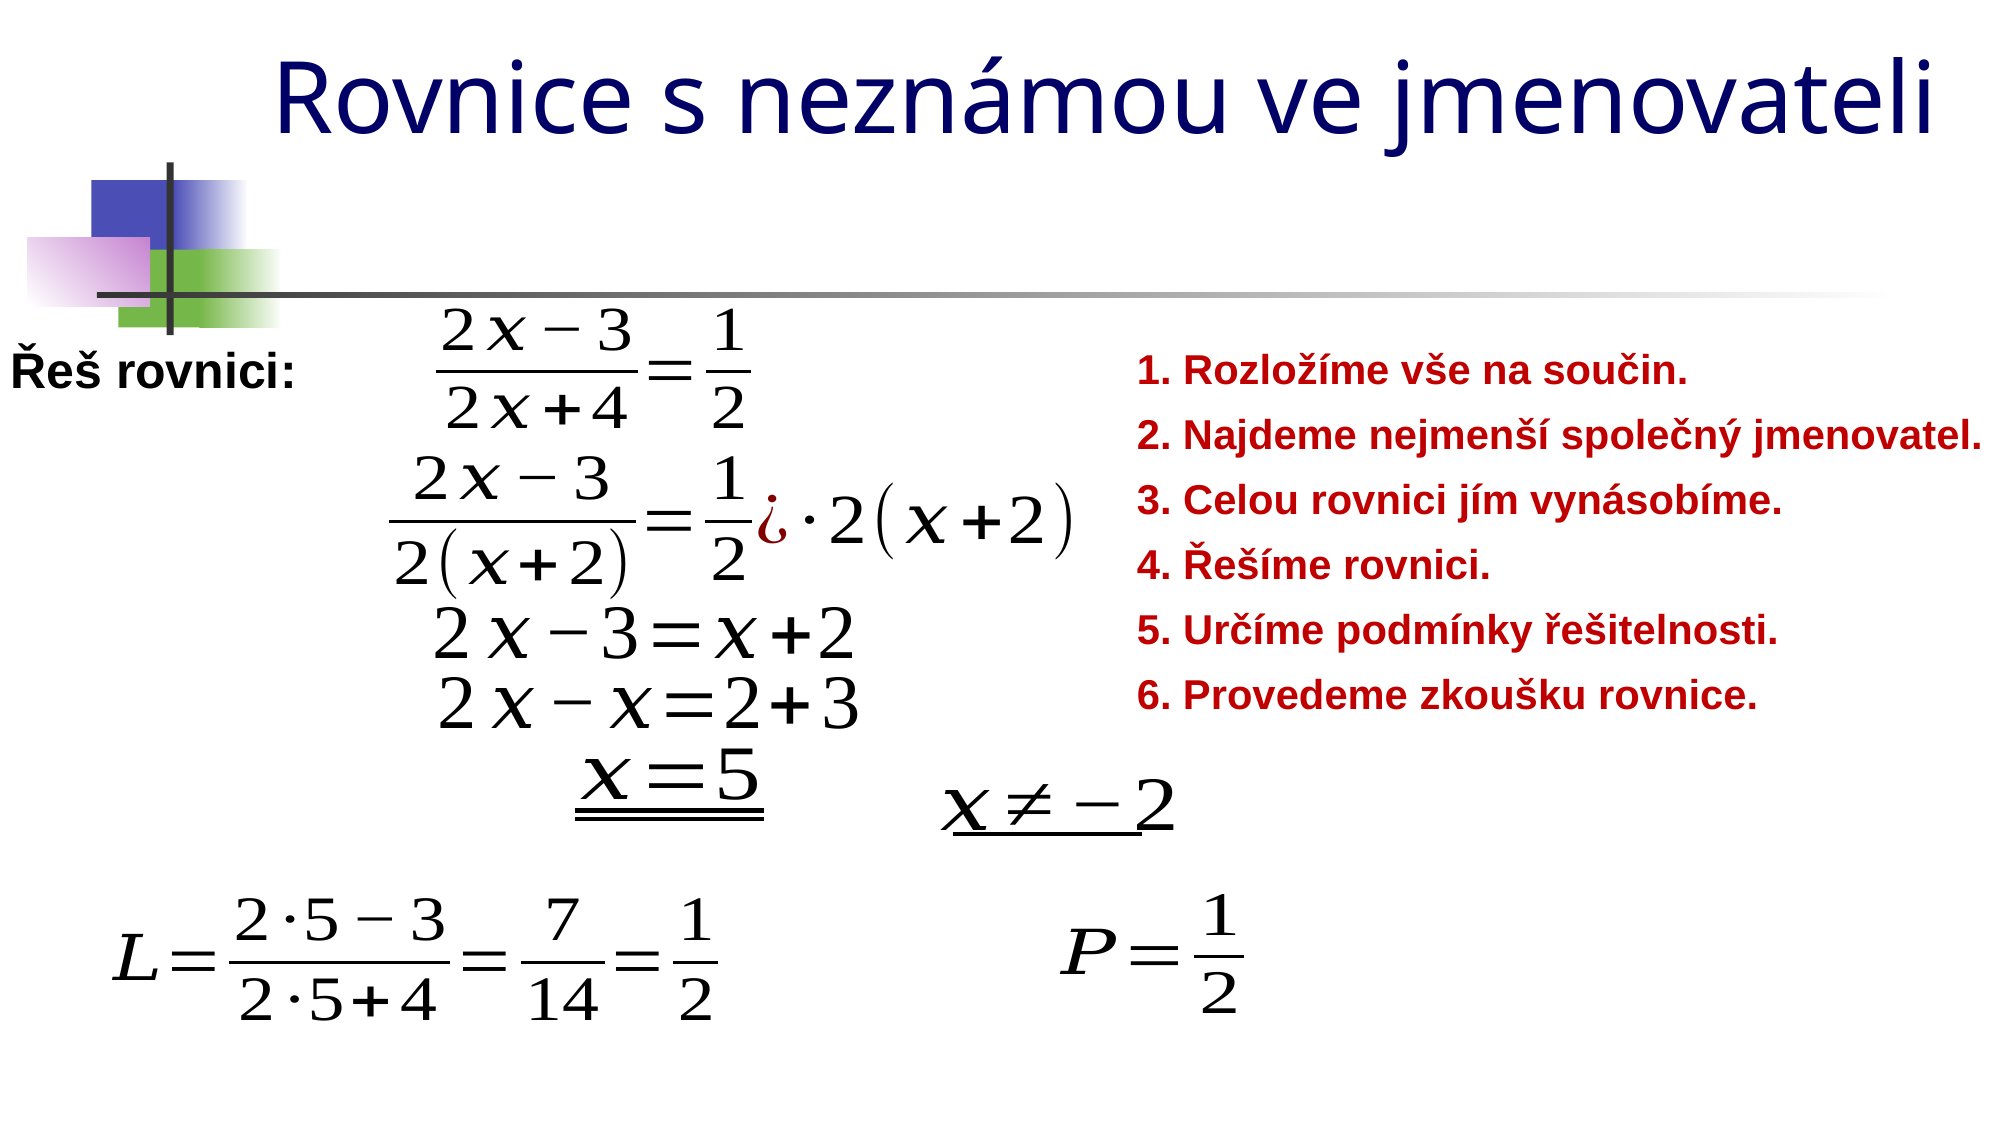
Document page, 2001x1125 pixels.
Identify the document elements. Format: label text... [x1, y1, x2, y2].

text_box 2. Najdeme nejmenší společný jmenovatel. [1122, 404, 2000, 468]
text_box 1. Rozložíme vše na součin. [1122, 332, 2000, 404]
title Rovnice s neznámou ve jmenovateli [209, 18, 2000, 169]
text_box Řeš rovnici: [0, 333, 507, 405]
text_box 3. Celou rovnici jím vynásobíme. [1122, 462, 1811, 527]
text_box 5. Určíme podmínky řešitelnosti. [1122, 592, 1811, 657]
text_box 6. Provedeme zkoušku rovnice. [1122, 657, 1851, 728]
text_box 4. Řešíme rovnici. [1122, 527, 1811, 592]
